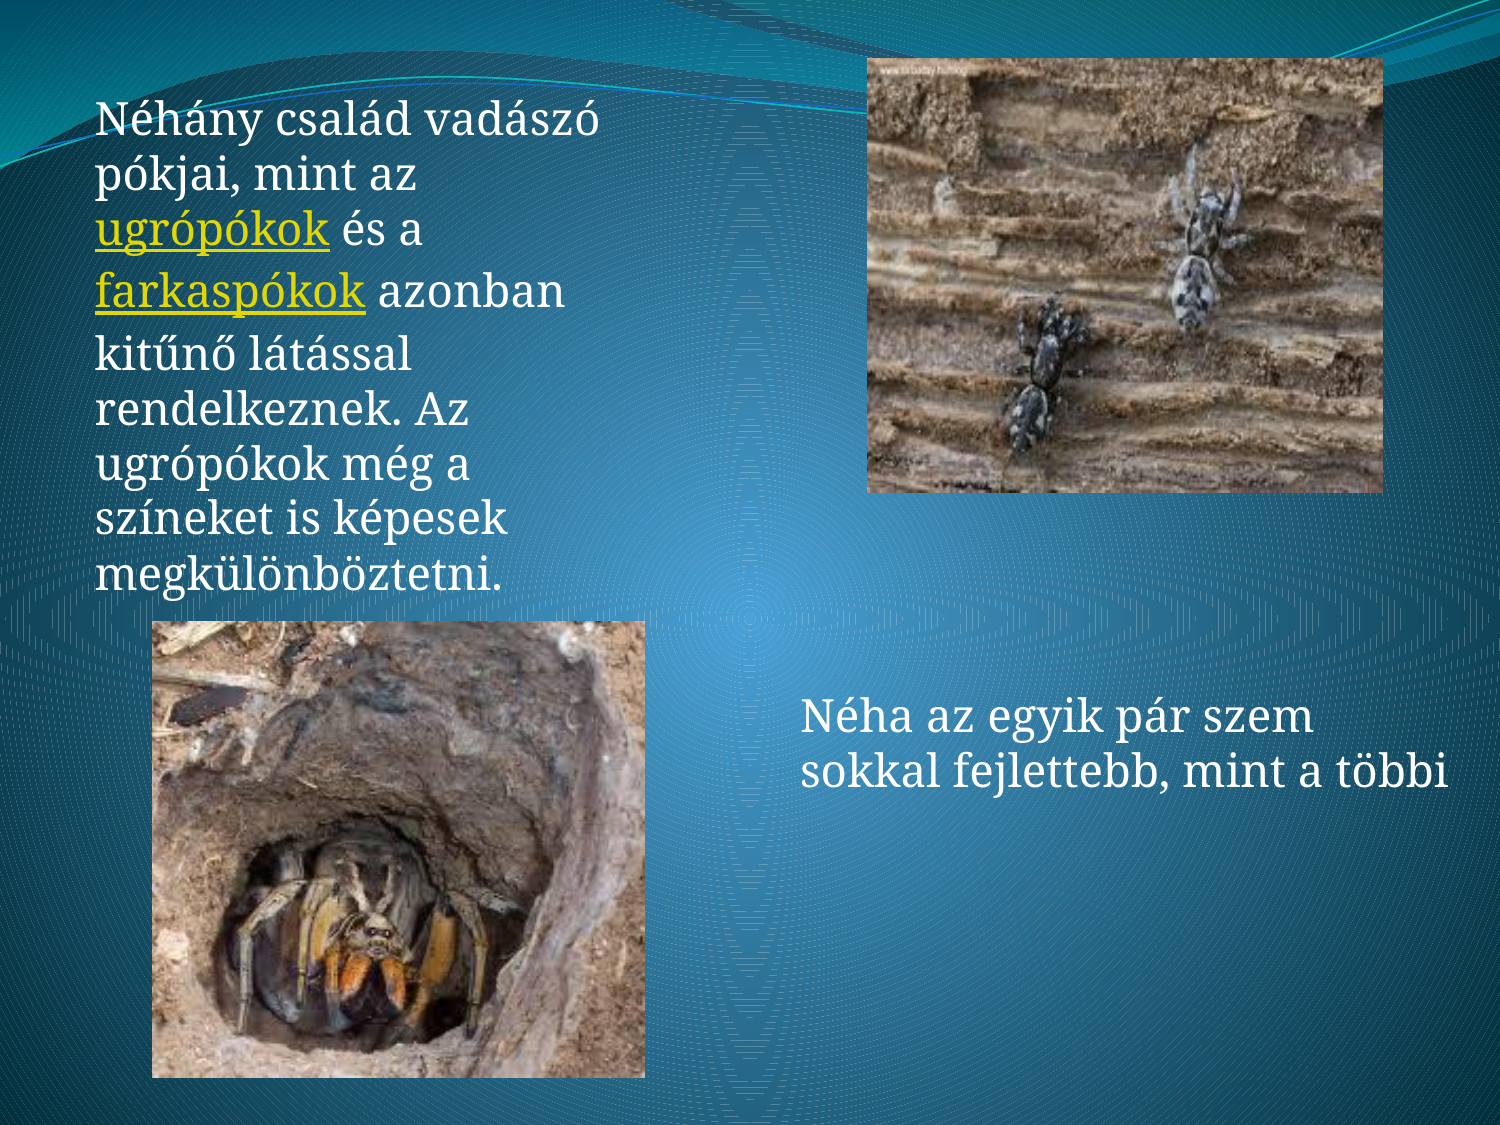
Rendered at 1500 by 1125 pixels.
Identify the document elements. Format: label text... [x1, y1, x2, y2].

picture [152, 620, 645, 1078]
list Néhány család vadászó pókjai, mint az ugrópókok és a farkaspókok azonban kitűnő látással rendelkeznek. Az ugrópókok még a színeket is képesek megkülönböztetni. [86, 82, 610, 1055]
picture [866, 58, 1383, 493]
text_box Néha az egyik pár szem sokkal fejlettebb, mint a többi [785, 679, 1465, 805]
